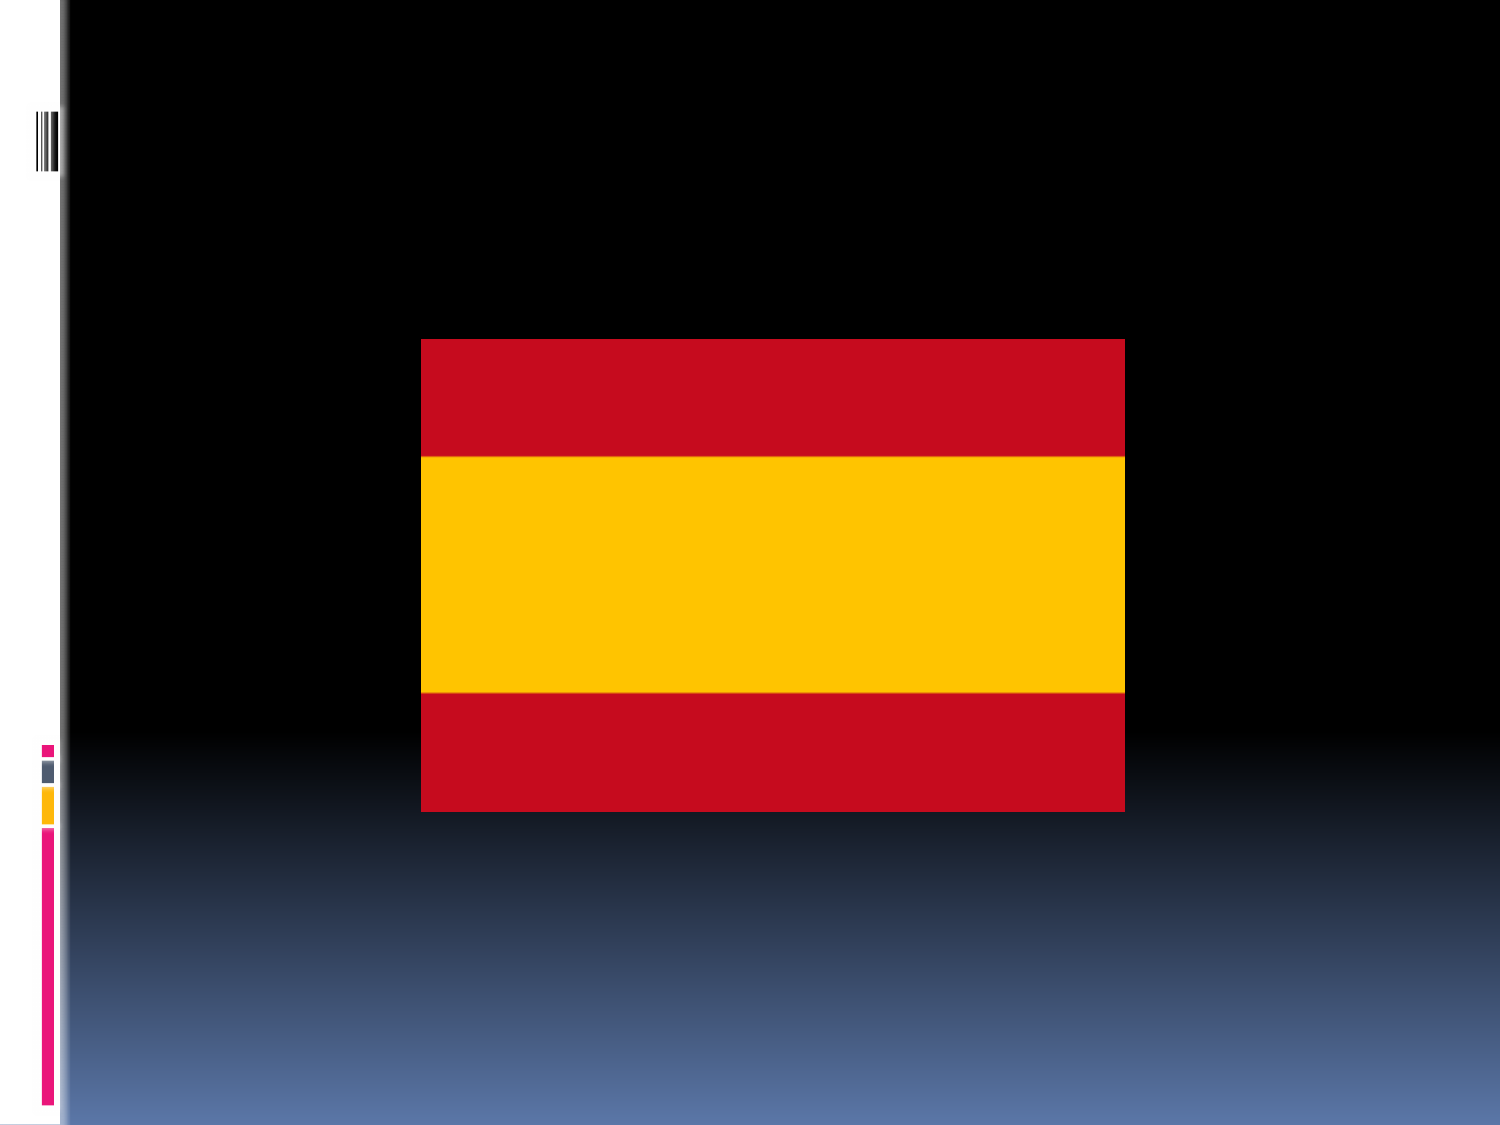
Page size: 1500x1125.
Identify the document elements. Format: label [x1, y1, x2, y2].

picture [421, 339, 1125, 813]
